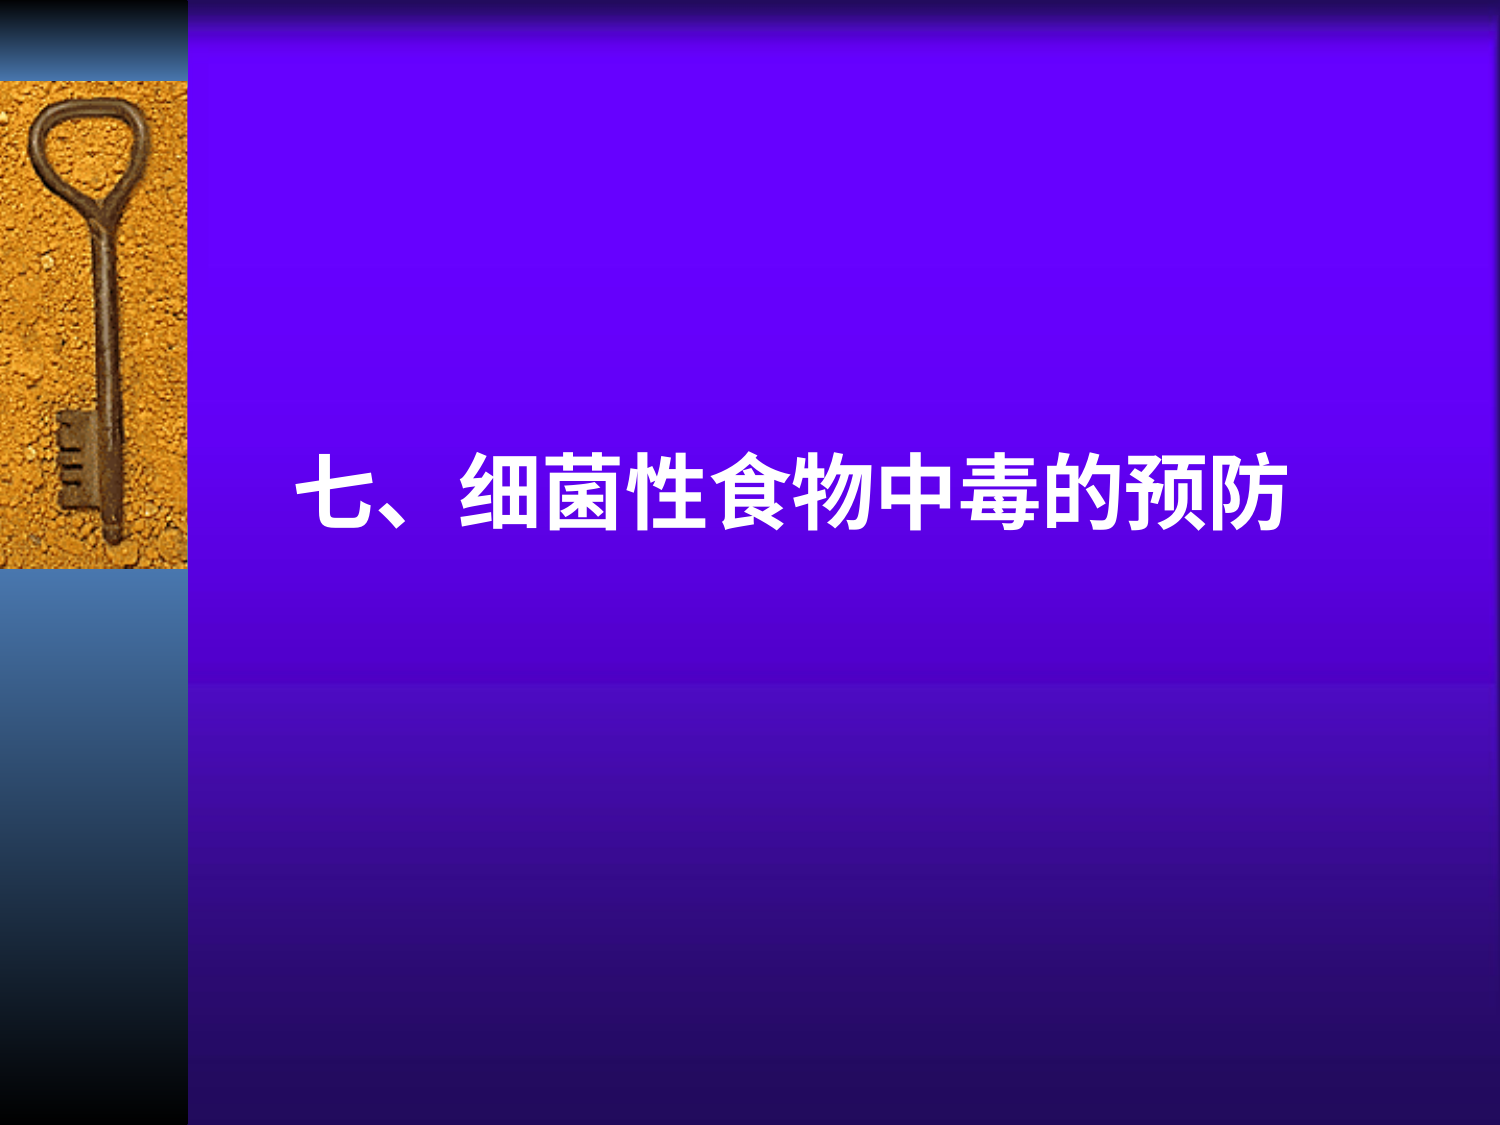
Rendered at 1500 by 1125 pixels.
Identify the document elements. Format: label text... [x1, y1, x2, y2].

picture [0, 0, 1500, 1125]
text_box 七、细菌性食物中毒的预防 [277, 432, 1425, 548]
